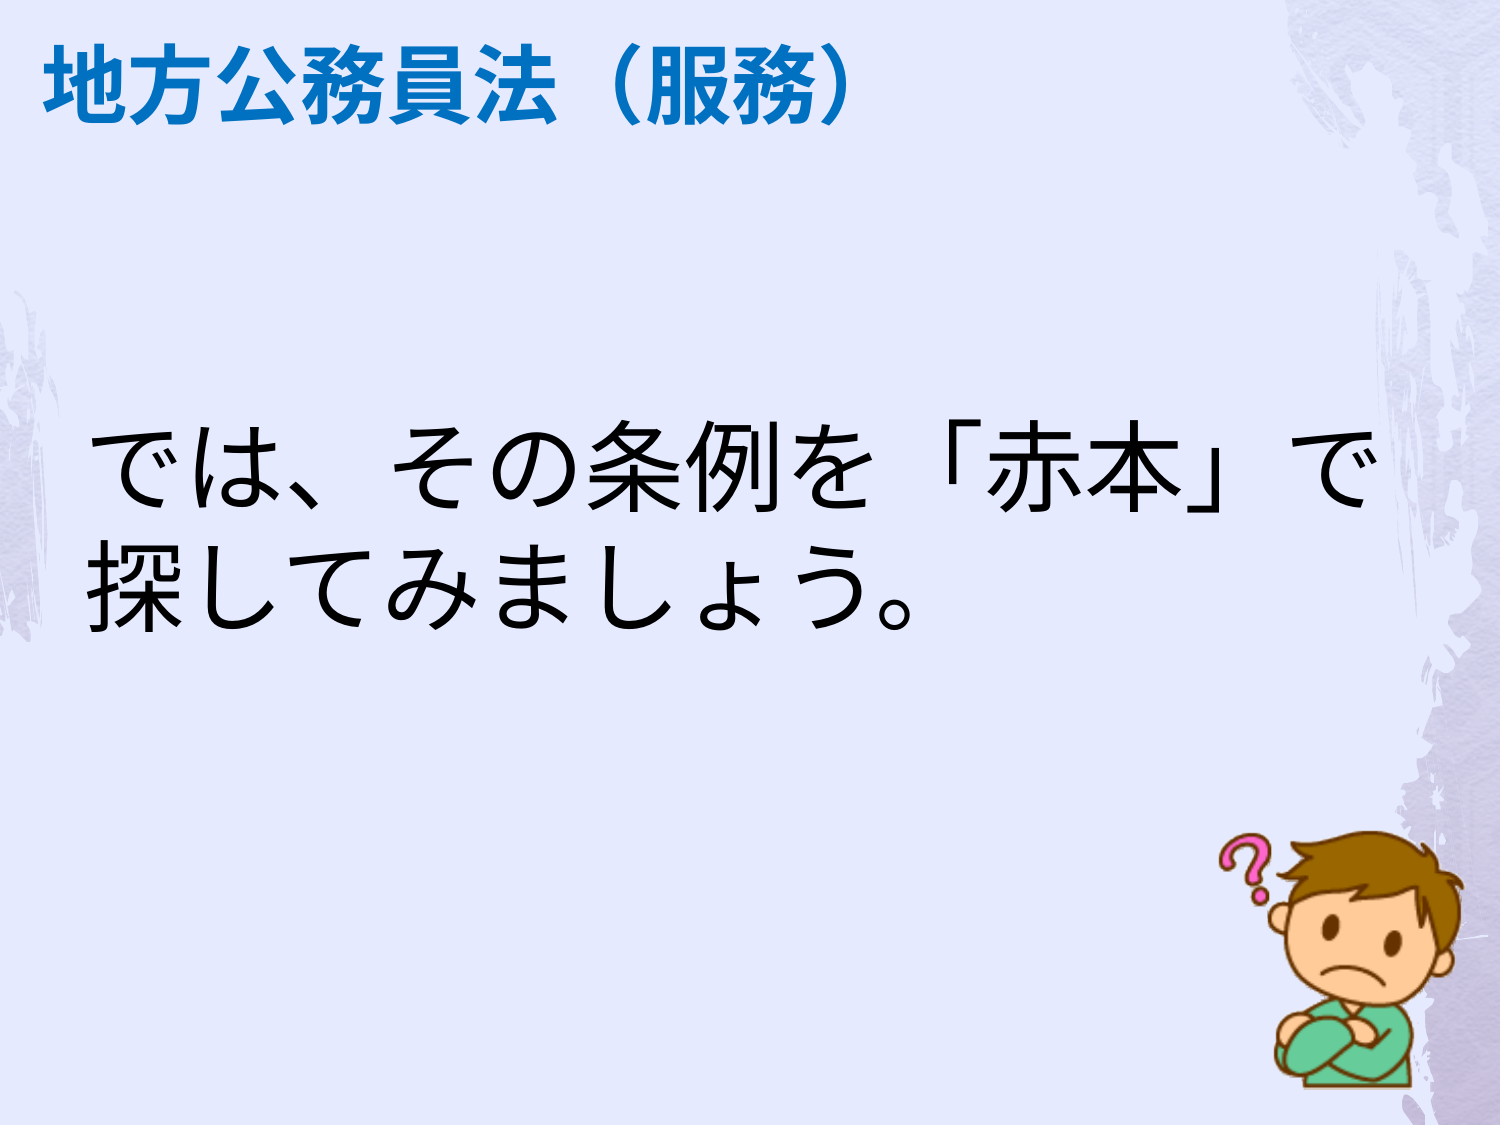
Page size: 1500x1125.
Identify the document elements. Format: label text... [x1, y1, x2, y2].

picture [1211, 821, 1472, 1090]
text_box では、その条例を「赤本」で探してみましょう。 [70, 397, 1442, 652]
text_box 地方公務員法（服務） [41, 30, 1392, 135]
